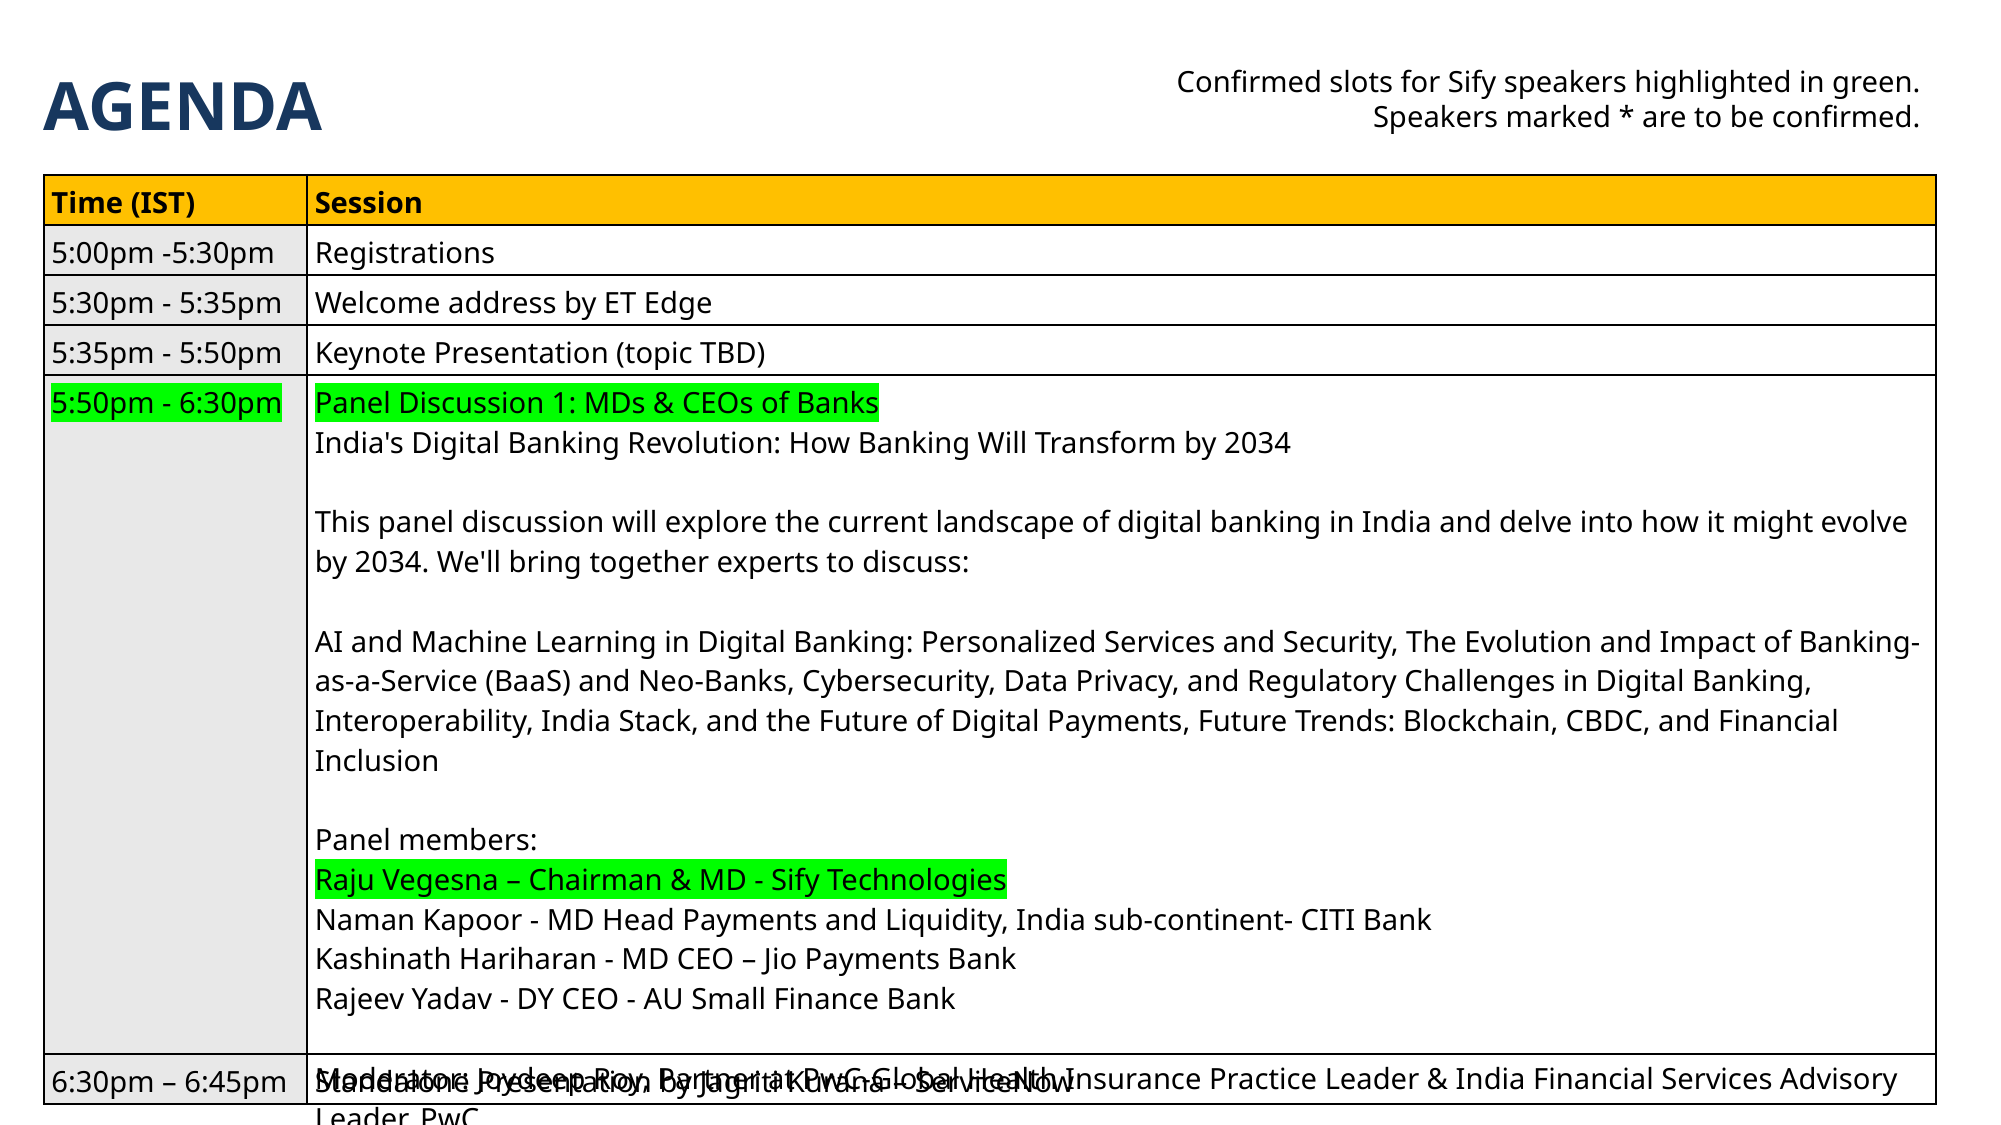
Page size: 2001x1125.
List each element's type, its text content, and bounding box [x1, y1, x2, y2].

table_cell Panel Discussion 1: MDs & CEOs of Banks India's Digital Banking Revolution: How Banking Will Transform by 2034 This panel discussion will explore the current landscape of digital banking in India and delve into how it might evolve by 2034. We'll bring together experts to discuss: AI and Machine Learning in Digital Banking: Personalized Services and Security, The Evolution and Impact of Banking-as-a-Service (BaaS) and Neo-Banks, Cybersecurity, Data Privacy, and Regulatory Challenges in Digital Banking, Interoperability, India Stack, and the Future of Digital Payments, Future Trends: Blockchain, CBDC, and Financial Inclusion Panel members: Raju Vegesna – Chairman & MD - Sify Technologies Naman Kapoor - MD Head Payments and Liquidity, India sub-continent- CITI Bank Kashinath Hariharan - MD CEO – Jio Payments Bank Rajeev Yadav - DY CEO - AU Small Finance Bank Moderator: Joydeep Roy, Partner at PwC-Global Health Insurance Practice Leader & India Financial Services Advisory Leader, PwC [308, 376, 1935, 1053]
table_header Time (IST) [45, 176, 306, 224]
table_cell Registrations [308, 226, 1935, 274]
table_cell 5:30pm - 5:35pm [45, 276, 306, 324]
table_cell Welcome address by ET Edge [308, 276, 1935, 324]
table_cell 5:50pm - 6:30pm [45, 376, 306, 1053]
table_cell 6:30pm – 6:45pm [45, 1055, 306, 1103]
table_cell Keynote Presentation (topic TBD) [308, 326, 1935, 374]
table_header Session [308, 176, 1935, 224]
table_cell Standalone Presentation by Jagriti Kurana – ServiceNow [308, 1055, 1935, 1103]
text_box AGENDA [44, 56, 1872, 152]
text_box Confirmed slots for Sify speakers highlighted in green. Speakers marked * are to be confirmed. [362, 55, 1936, 141]
table_cell 5:35pm - 5:50pm [45, 326, 306, 374]
table_cell 5:00pm -5:30pm [45, 226, 306, 274]
